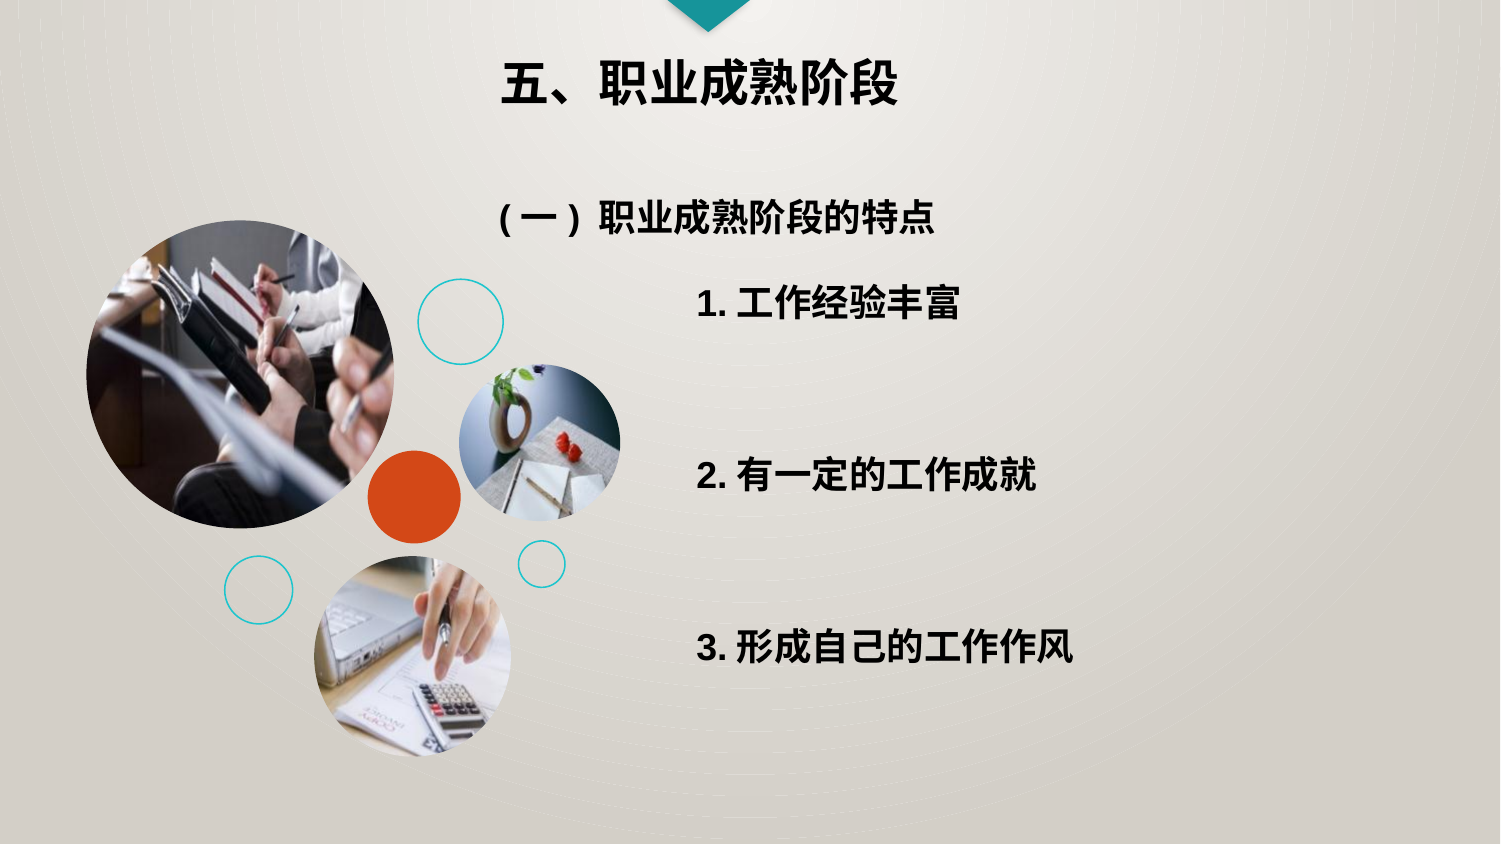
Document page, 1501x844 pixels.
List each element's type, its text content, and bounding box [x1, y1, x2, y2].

text_box 2.有一定的工作成就 [685, 445, 1320, 502]
text_box [665, 0, 752, 34]
text_box [366, 449, 462, 545]
text_box 1.工作经验丰富 [685, 273, 1320, 330]
text_box (一) 职业成熟阶段的特点 [484, 186, 1235, 247]
text_box [417, 278, 505, 366]
text_box [459, 364, 621, 522]
text_box [314, 556, 511, 757]
text_box 3.形成自己的工作作风 [685, 617, 1320, 674]
text_box [517, 539, 567, 589]
text_box [86, 220, 395, 529]
text_box 五、职业成熟阶段 [484, 44, 934, 119]
text_box [223, 555, 294, 625]
